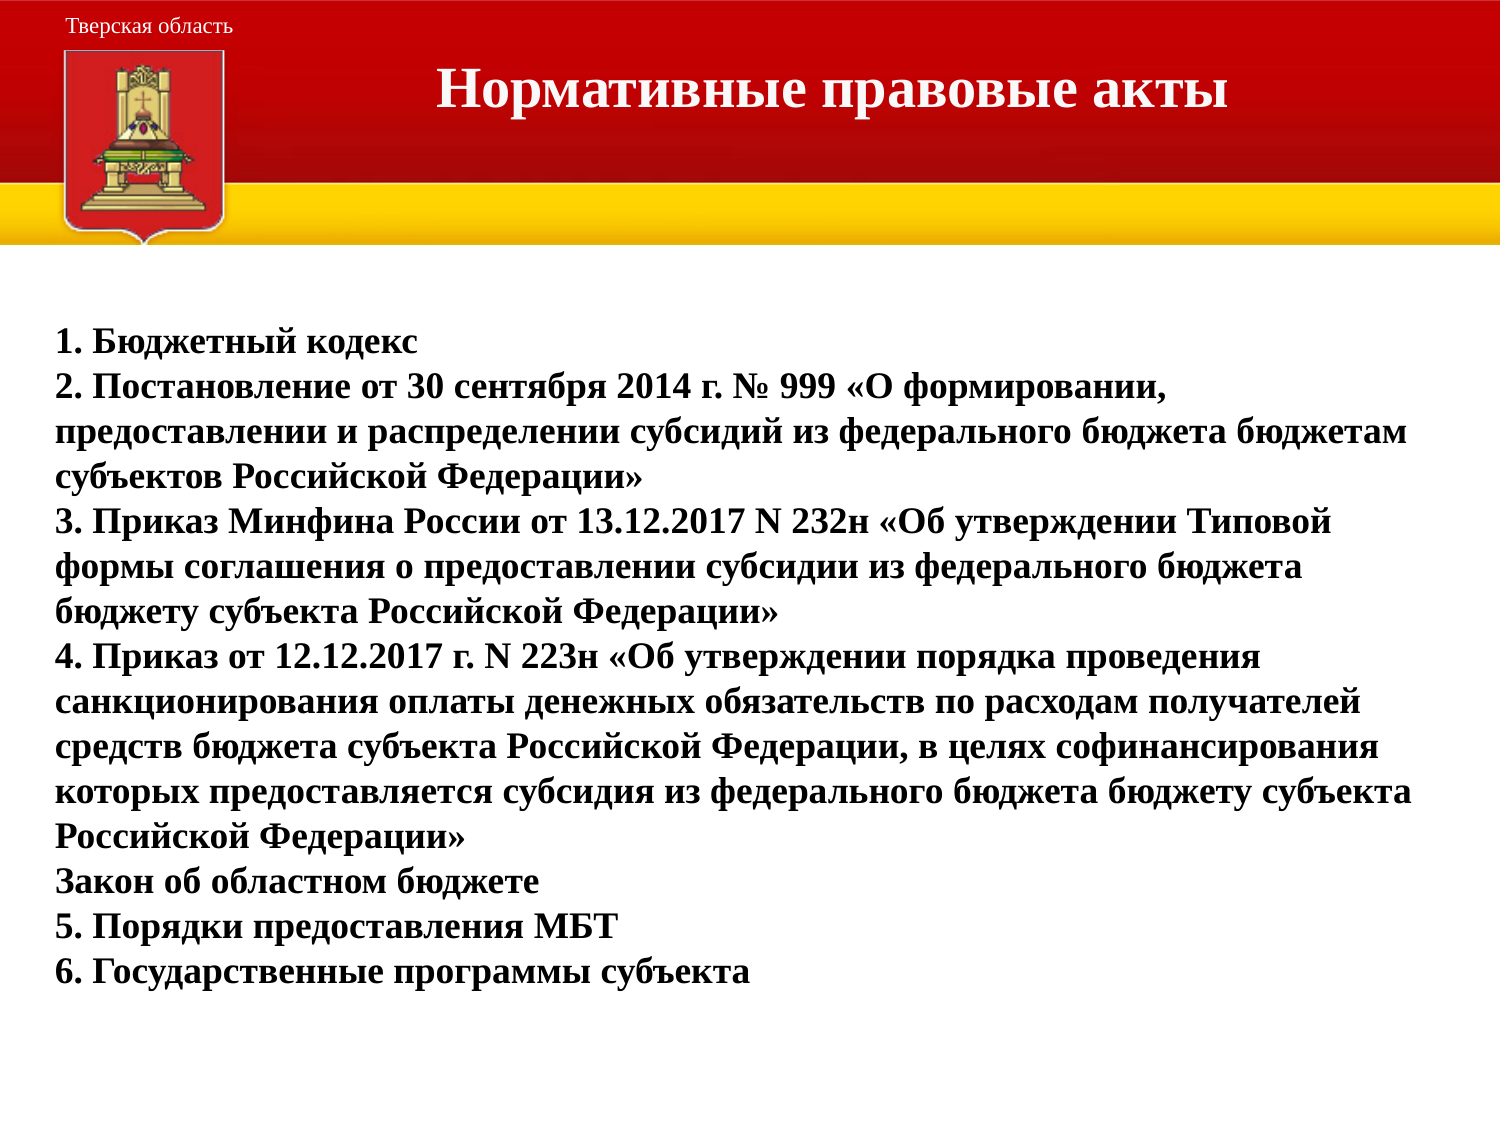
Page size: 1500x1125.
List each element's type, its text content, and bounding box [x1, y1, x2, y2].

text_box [0, 0, 1500, 245]
text_box 1. Бюджетный кодекс 2. Постановление от 30 сентября 2014 г. № 999 «О формировании, предоставлении и распределении субсидий из федерального бюджета бюджетам субъектов Российской Федерации» 3. Приказ Минфина России от 13.12.2017 N 232н «Об утверждении Типовой формы соглашения о предоставлении субсидии из федерального бюджета бюджету субъекта Российской Федерации» 4. Приказ от 12.12.2017 г. N 223н «Об утверждении порядка проведения санкционирования оплаты денежных обязательств по расходам получателей средств бюджета субъекта Российской Федерации, в целях софинансирования которых предоставляется субсидия из федерального бюджета бюджету субъекта Российской Федерации» Закон об областном бюджете 5. Порядки предоставления МБТ 6. Государственные программы субъекта [40, 308, 1461, 998]
